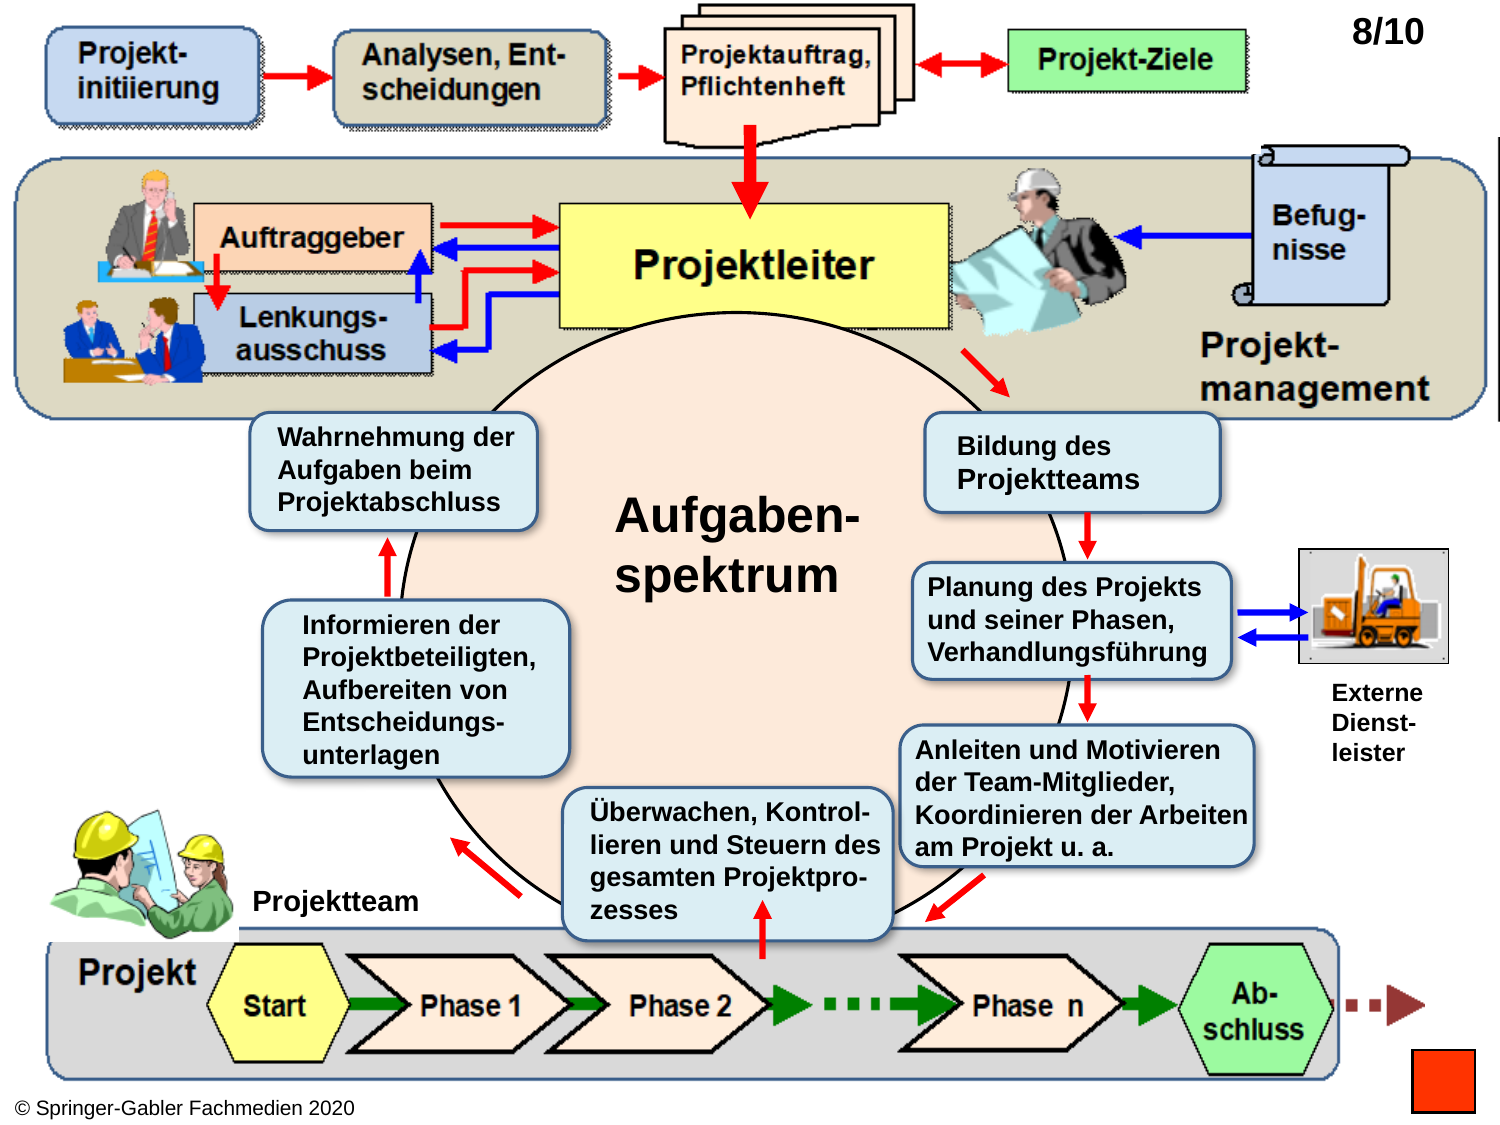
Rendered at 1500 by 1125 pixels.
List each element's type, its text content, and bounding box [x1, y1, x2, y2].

text_box Externe Dienst-leister [1316, 668, 1477, 774]
text_box [560, 789, 574, 923]
text_box [756, 900, 769, 923]
text_box [1237, 631, 1294, 644]
text_box Bildung des Projektteams [942, 433, 1191, 503]
text_box [399, 433, 1070, 905]
text_box Überwachen, Kontrol-lieren und Steuern des gesamten Projektpro-zesses [574, 787, 906, 923]
text_box [560, 604, 572, 773]
text_box Aufgaben-spektrum [599, 474, 913, 610]
picture [1299, 549, 1448, 663]
text_box [381, 537, 394, 597]
text_box [1412, 1049, 1475, 1113]
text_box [37, 924, 1426, 1090]
text_box [535, 433, 540, 524]
text_box [924, 874, 985, 923]
text_box Wahrnehmung der Aufgaben beim Projektabschluss [262, 433, 535, 525]
text_box [450, 837, 521, 897]
text_box [260, 597, 549, 780]
text_box [906, 872, 953, 910]
text_box Planung des Projekts und seiner Phasen, Verhandlungsführung [912, 562, 1244, 681]
text_box [1081, 512, 1094, 560]
text_box Projektteam [243, 874, 439, 923]
text_box Informieren der Projektbeteiligten,Aufbereiten von Entscheidungs-unterlagen [287, 599, 560, 778]
text_box [247, 433, 535, 533]
text_box Anleiten und Motivieren der Team-Mitglieder, Koordinieren der Arbeiten am Projekt u. a. [899, 724, 1267, 870]
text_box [6, 137, 1500, 426]
text_box [1081, 674, 1094, 723]
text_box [37, 0, 1261, 154]
text_box [922, 433, 1223, 515]
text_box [37, 799, 239, 942]
